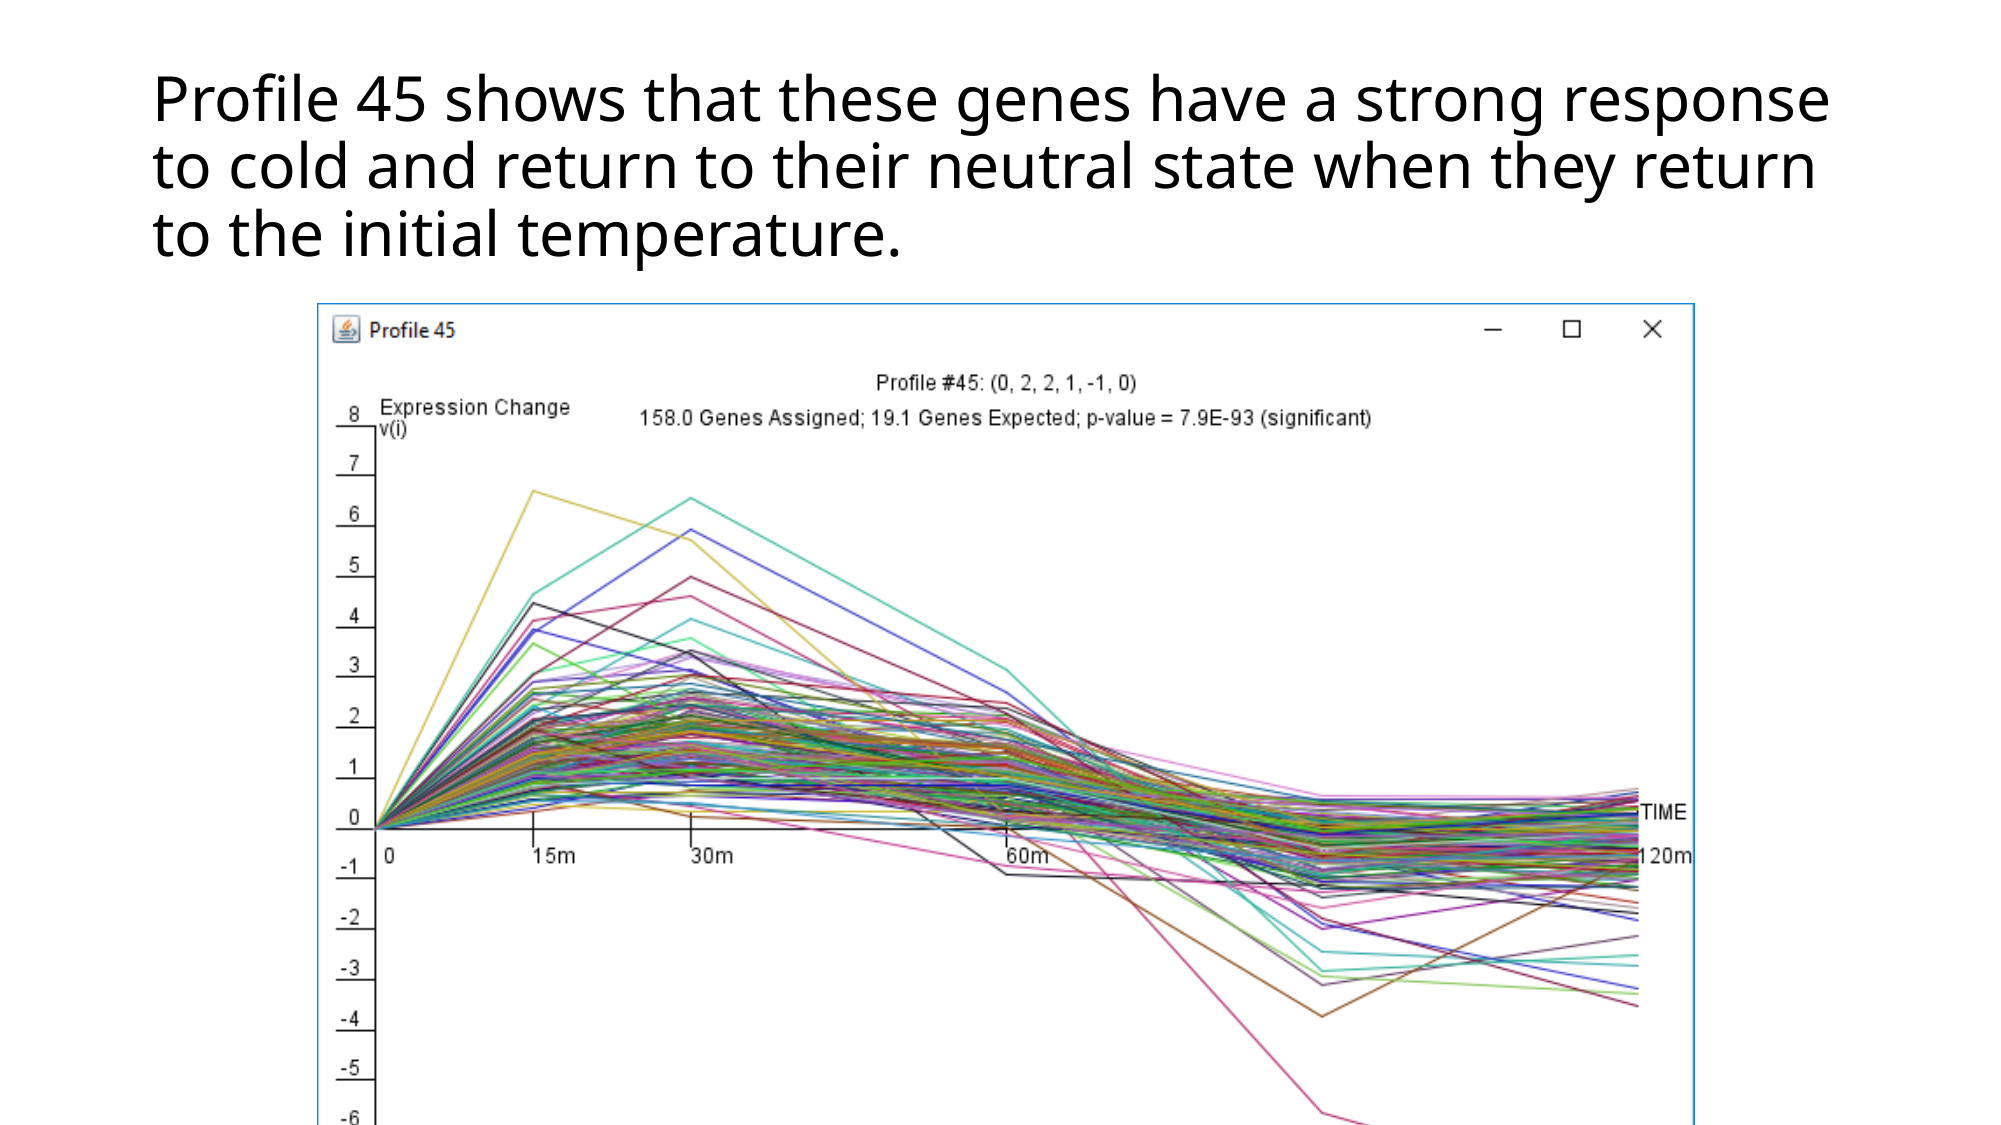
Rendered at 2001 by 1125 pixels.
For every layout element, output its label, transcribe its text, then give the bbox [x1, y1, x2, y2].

title Profile 45 shows that these genes have a strong response to cold and return to their neutral state when they return to the initial temperature. [137, 59, 1863, 278]
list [317, 303, 1695, 1125]
